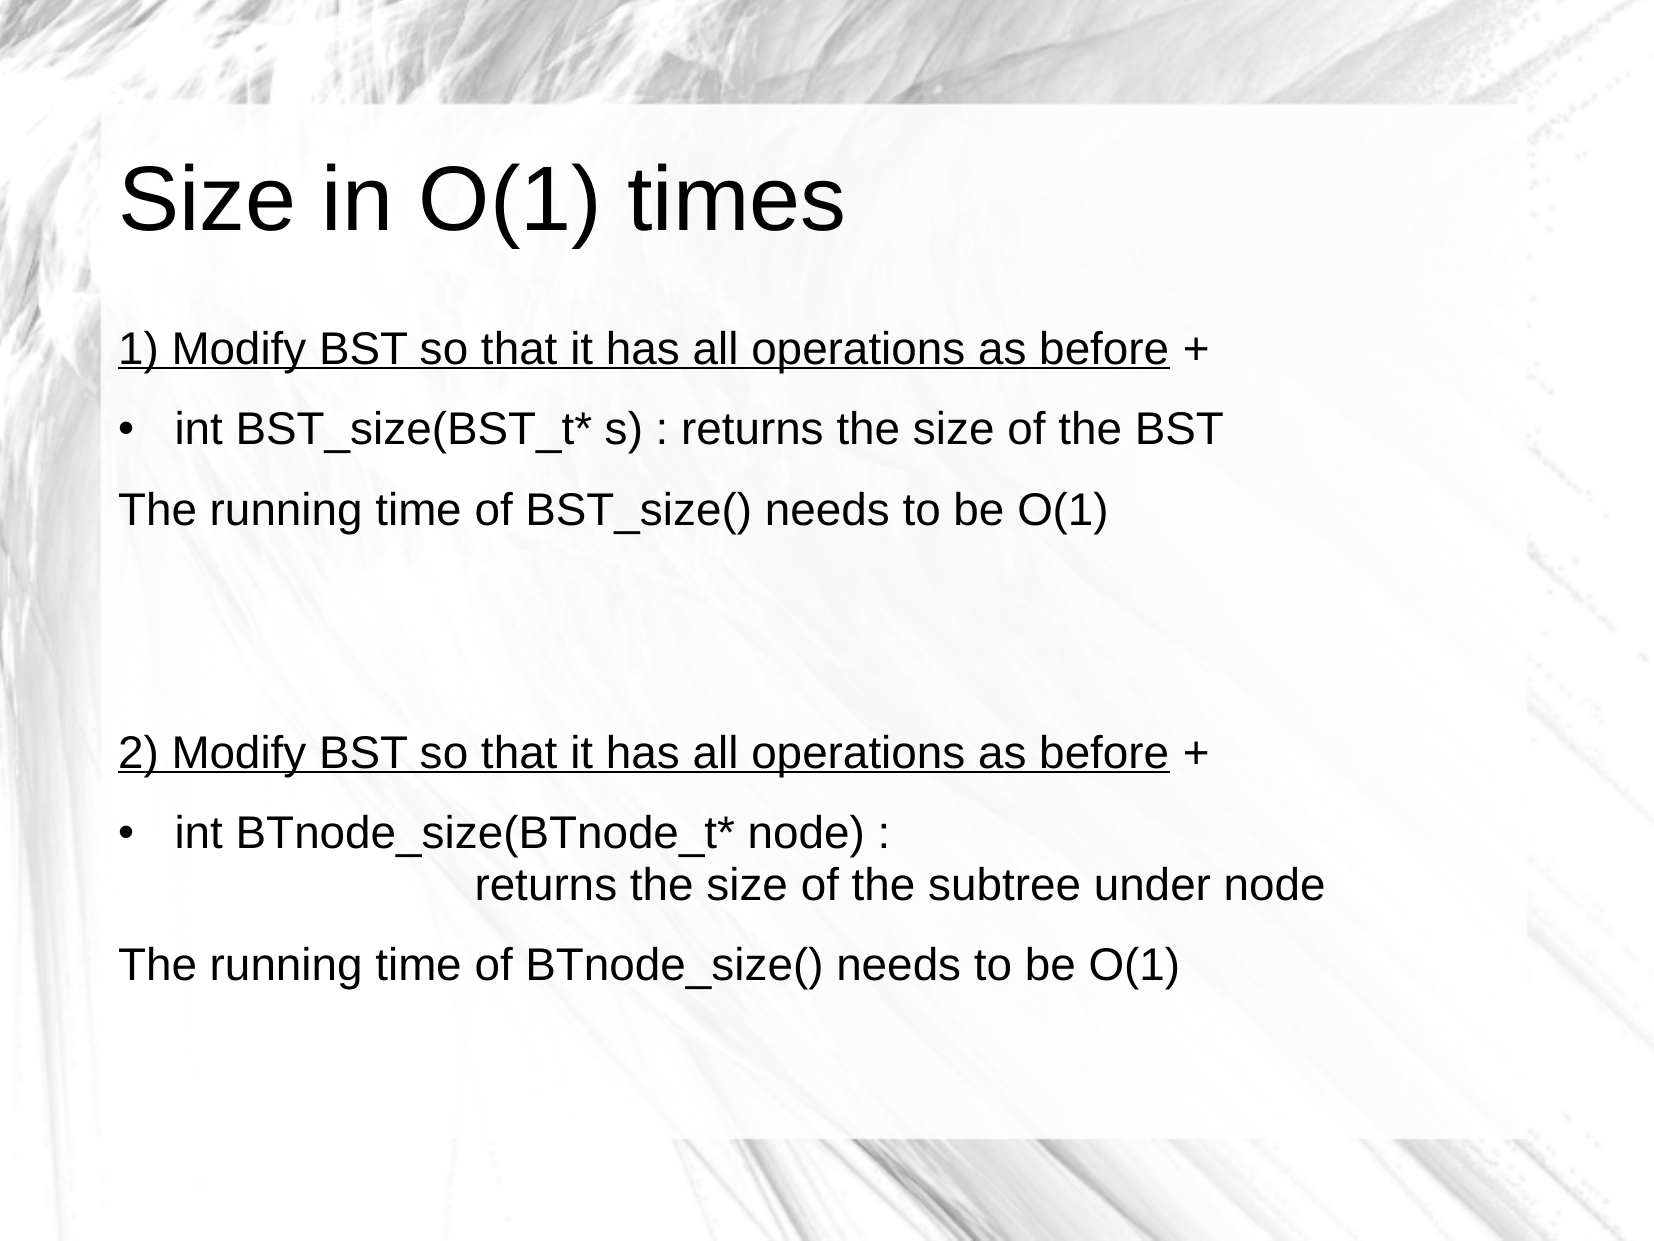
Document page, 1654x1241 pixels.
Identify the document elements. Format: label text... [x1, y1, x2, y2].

list 1) Modify BST so that it has all operations as before + int BST_size(BST_t* s) : returns the size of the BST The running time of BST_size() needs to be O(1) 2) Modify BST so that it has all operations as before + int BTnode_size(BTnode_t* node) : returns the size of the subtree under node The running time of BTnode_size() needs to be O(1) [118, 319, 1571, 1109]
picture [0, 0, 1654, 1241]
title Size in O(1) times [118, 93, 1506, 299]
